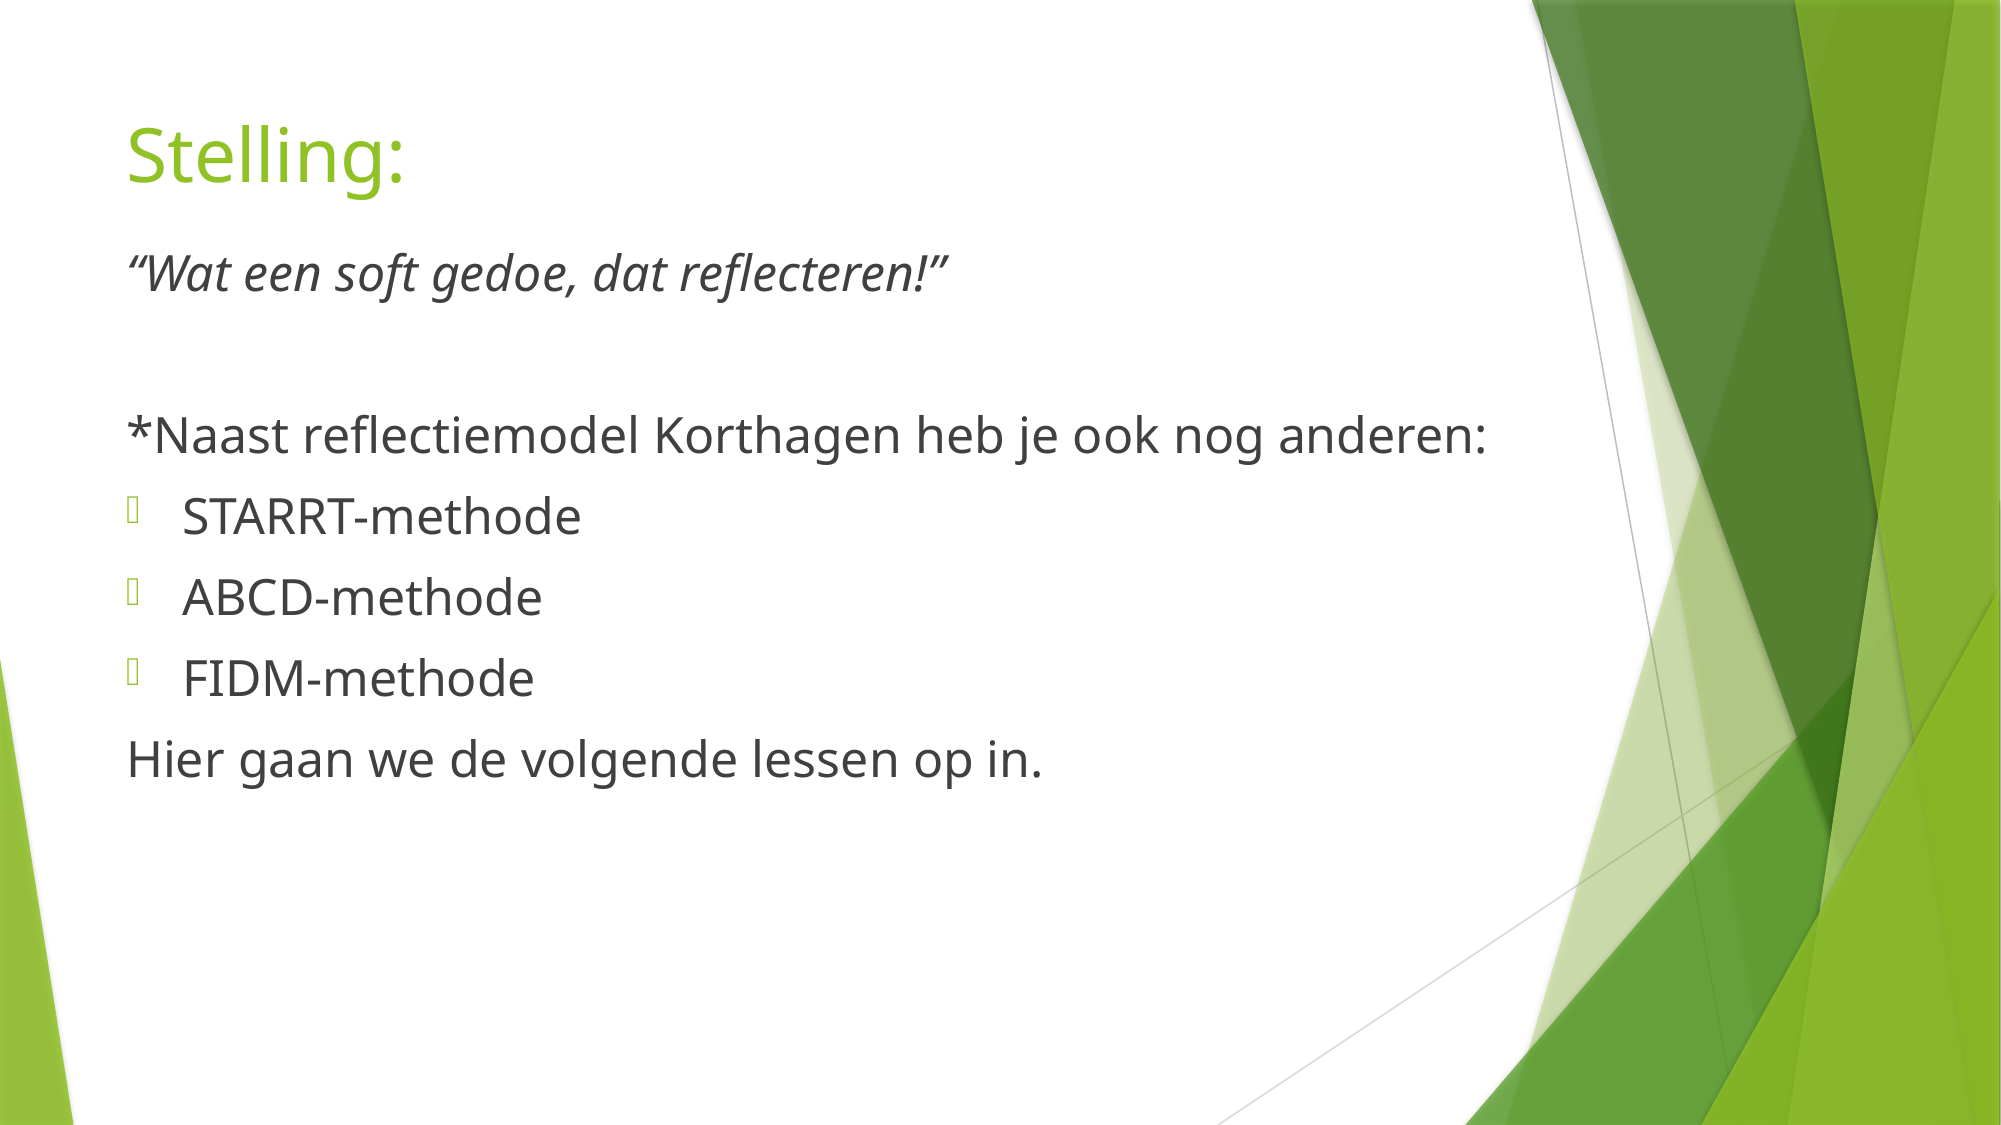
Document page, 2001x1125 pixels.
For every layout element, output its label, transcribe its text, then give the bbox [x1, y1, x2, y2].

list “Wat een soft gedoe, dat reflecteren!” *Naast reflectiemodel Korthagen heb je ook nog anderen: STARRT-methode ABCD-methode FIDM-methode Hier gaan we de volgende lessen op in. [111, 234, 1522, 872]
title Stelling: [111, 99, 1522, 234]
